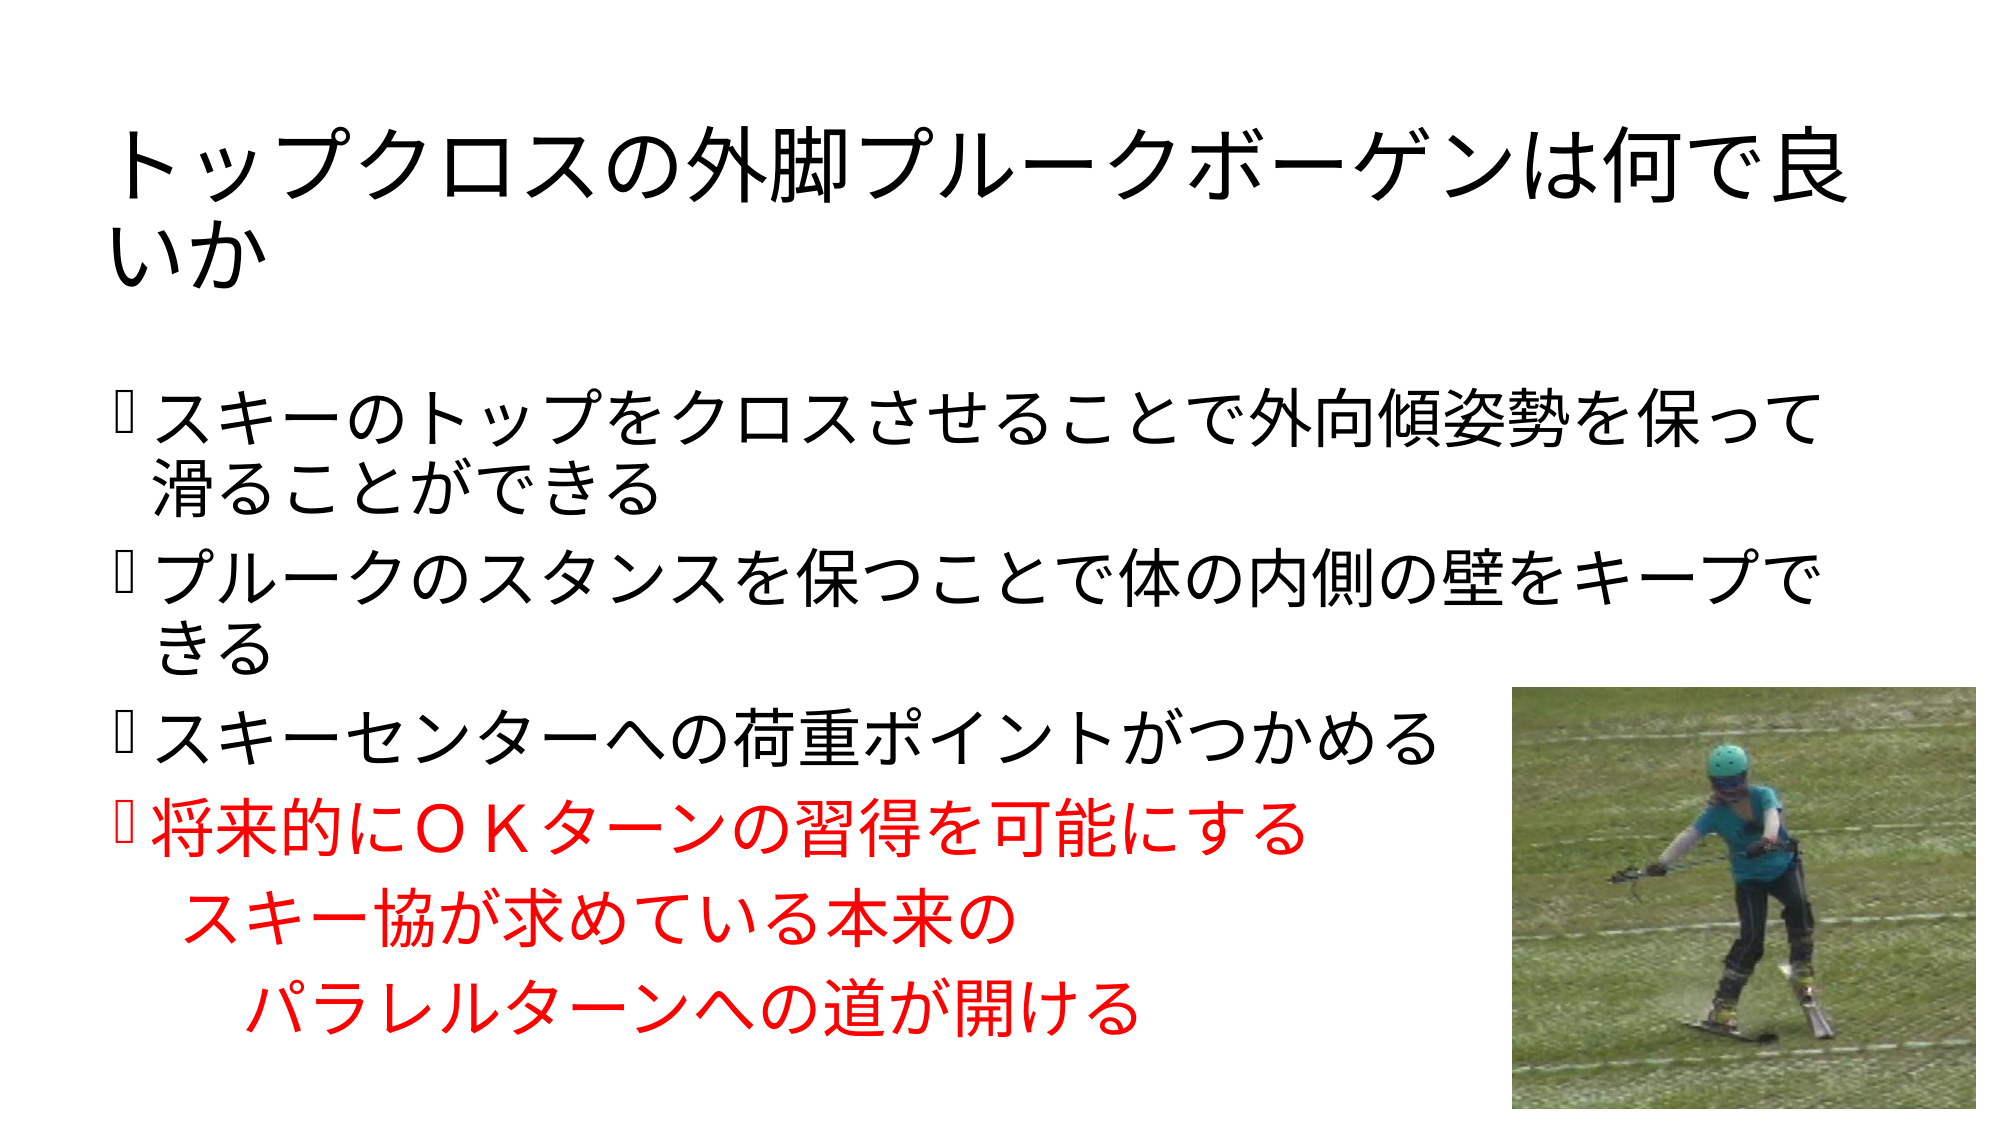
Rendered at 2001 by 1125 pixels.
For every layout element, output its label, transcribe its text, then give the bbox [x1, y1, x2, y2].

list スキーのトップをクロスさせることで外向傾姿勢を保って滑ることができる プルークのスタンスを保つことで体の内側の壁をキープできる スキーセンターへの荷重ポイントがつかめる 将来的にＯＫターンの習得を可能にする スキー協が求めている本来の パラレルターンへの道が開ける [98, 379, 1902, 1055]
picture [1512, 687, 1976, 1109]
title トップクロスの外脚プルークボーゲンは何で良いか [87, 104, 1891, 326]
